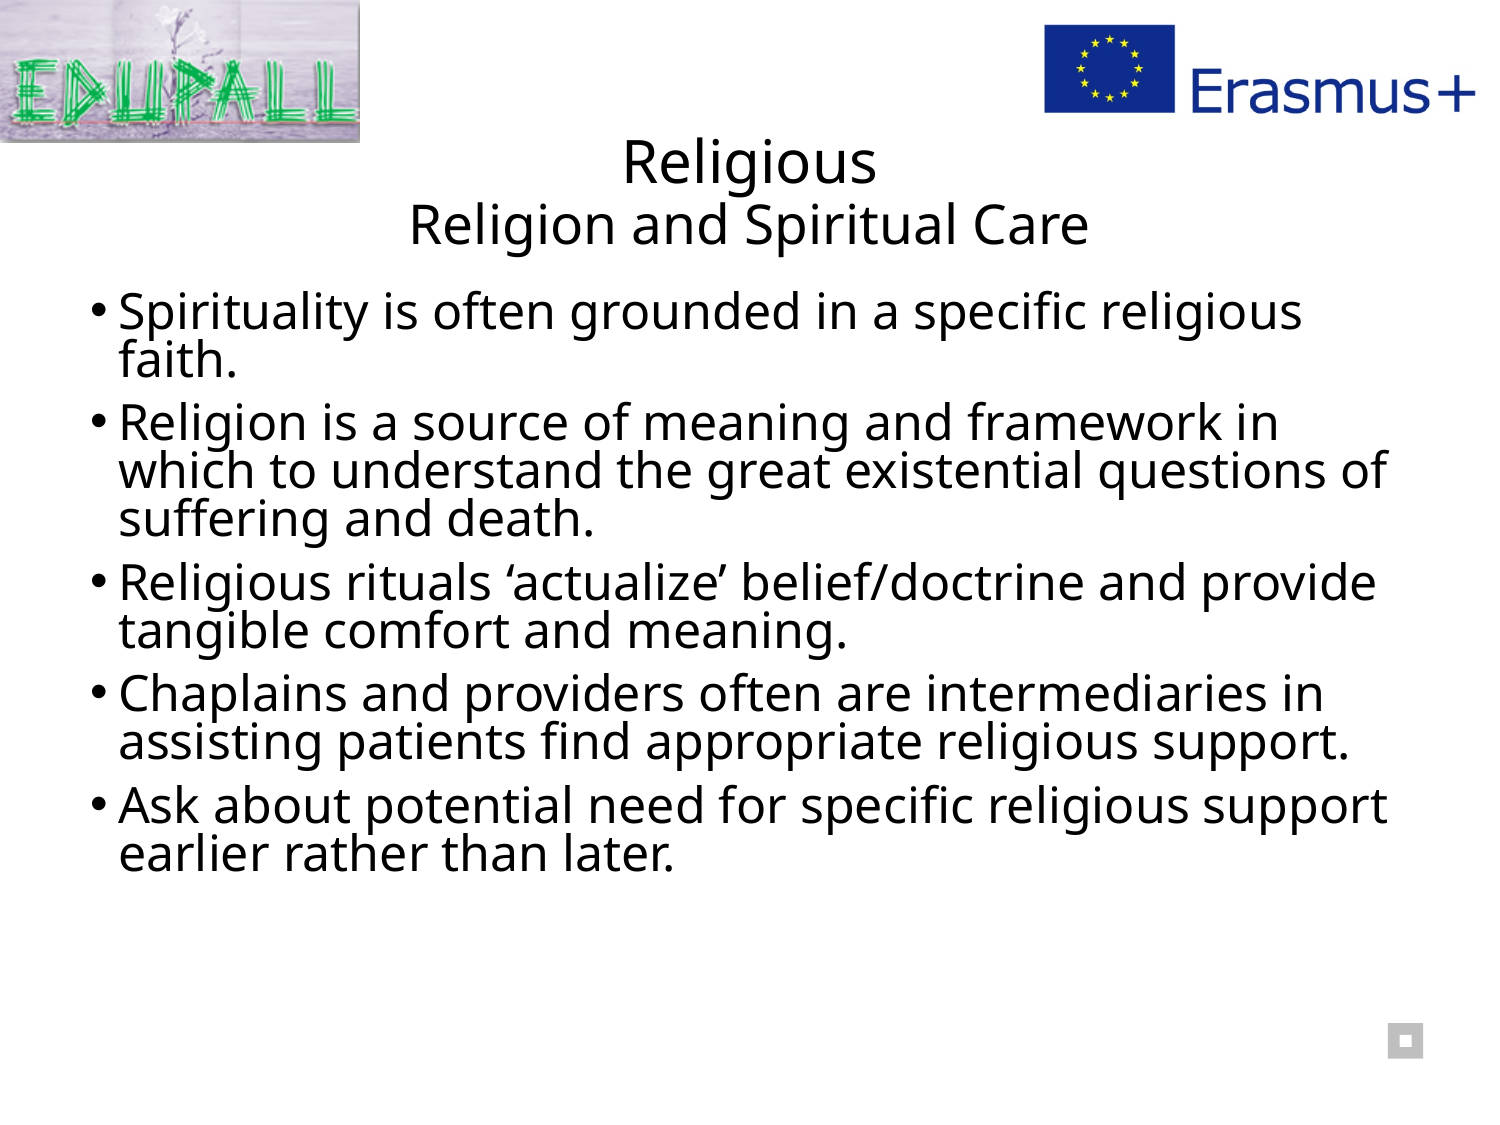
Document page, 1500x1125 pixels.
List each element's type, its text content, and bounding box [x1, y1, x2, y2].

picture [1019, 0, 1500, 138]
picture [0, 0, 360, 143]
list Spirituality is often grounded in a specific religious faith. Religion is a source of meaning and framework in which to understand the great existential questions of suffering and death. Religious rituals ‘actualize’ belief/doctrine and provide tangible comfort and meaning. Chaplains and providers often are intermediaries in assisting patients find appropriate religious support. Ask about potential need for specific religious support earlier rather than later. [75, 283, 1425, 1096]
title Religious Religion and Spiritual Care [103, 123, 1397, 264]
